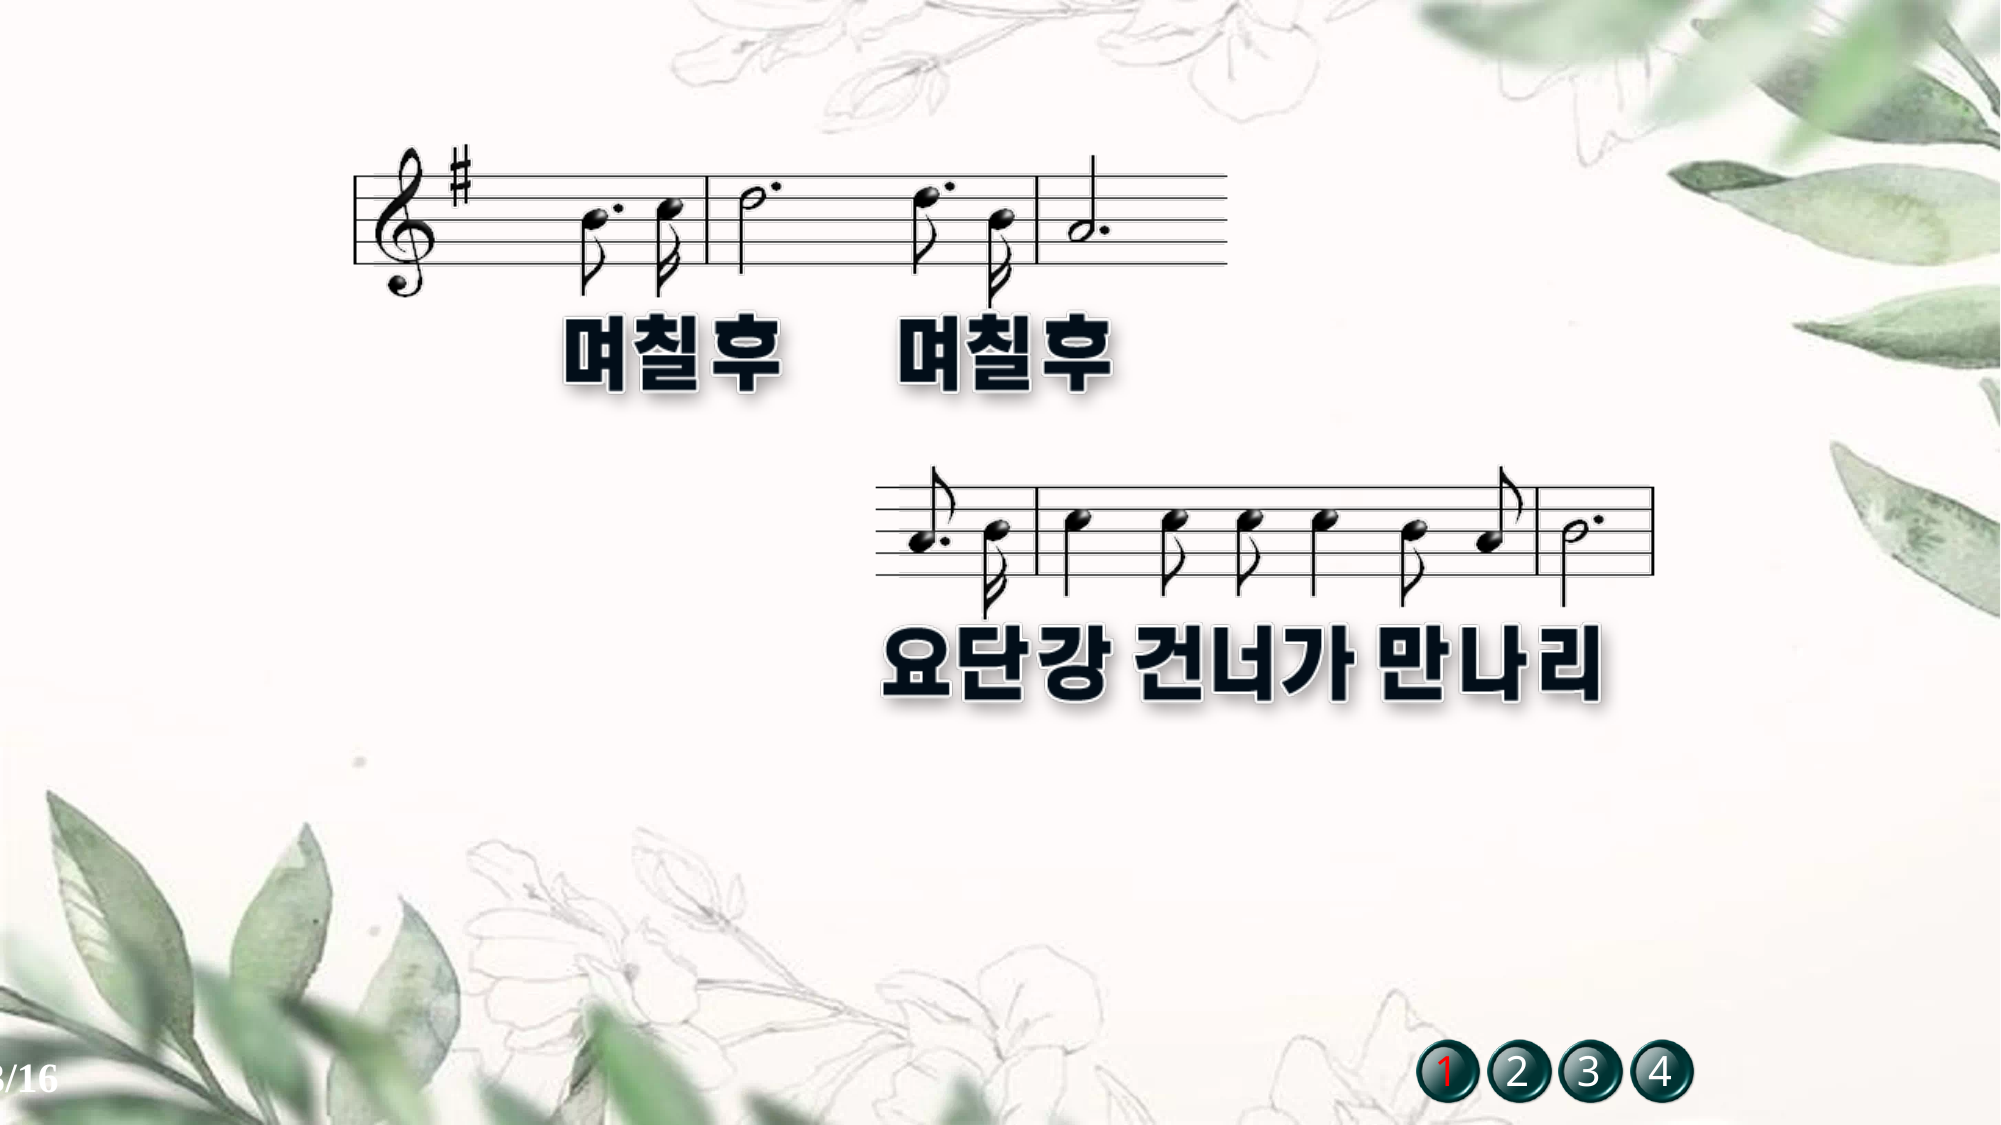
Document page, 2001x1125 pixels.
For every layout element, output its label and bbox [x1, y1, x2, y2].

text_box [1484, 1035, 1555, 1106]
picture [0, 0, 2001, 1125]
text_box [1555, 1035, 1626, 1106]
text_box [1413, 1035, 1484, 1106]
text_box [1627, 1035, 1697, 1106]
